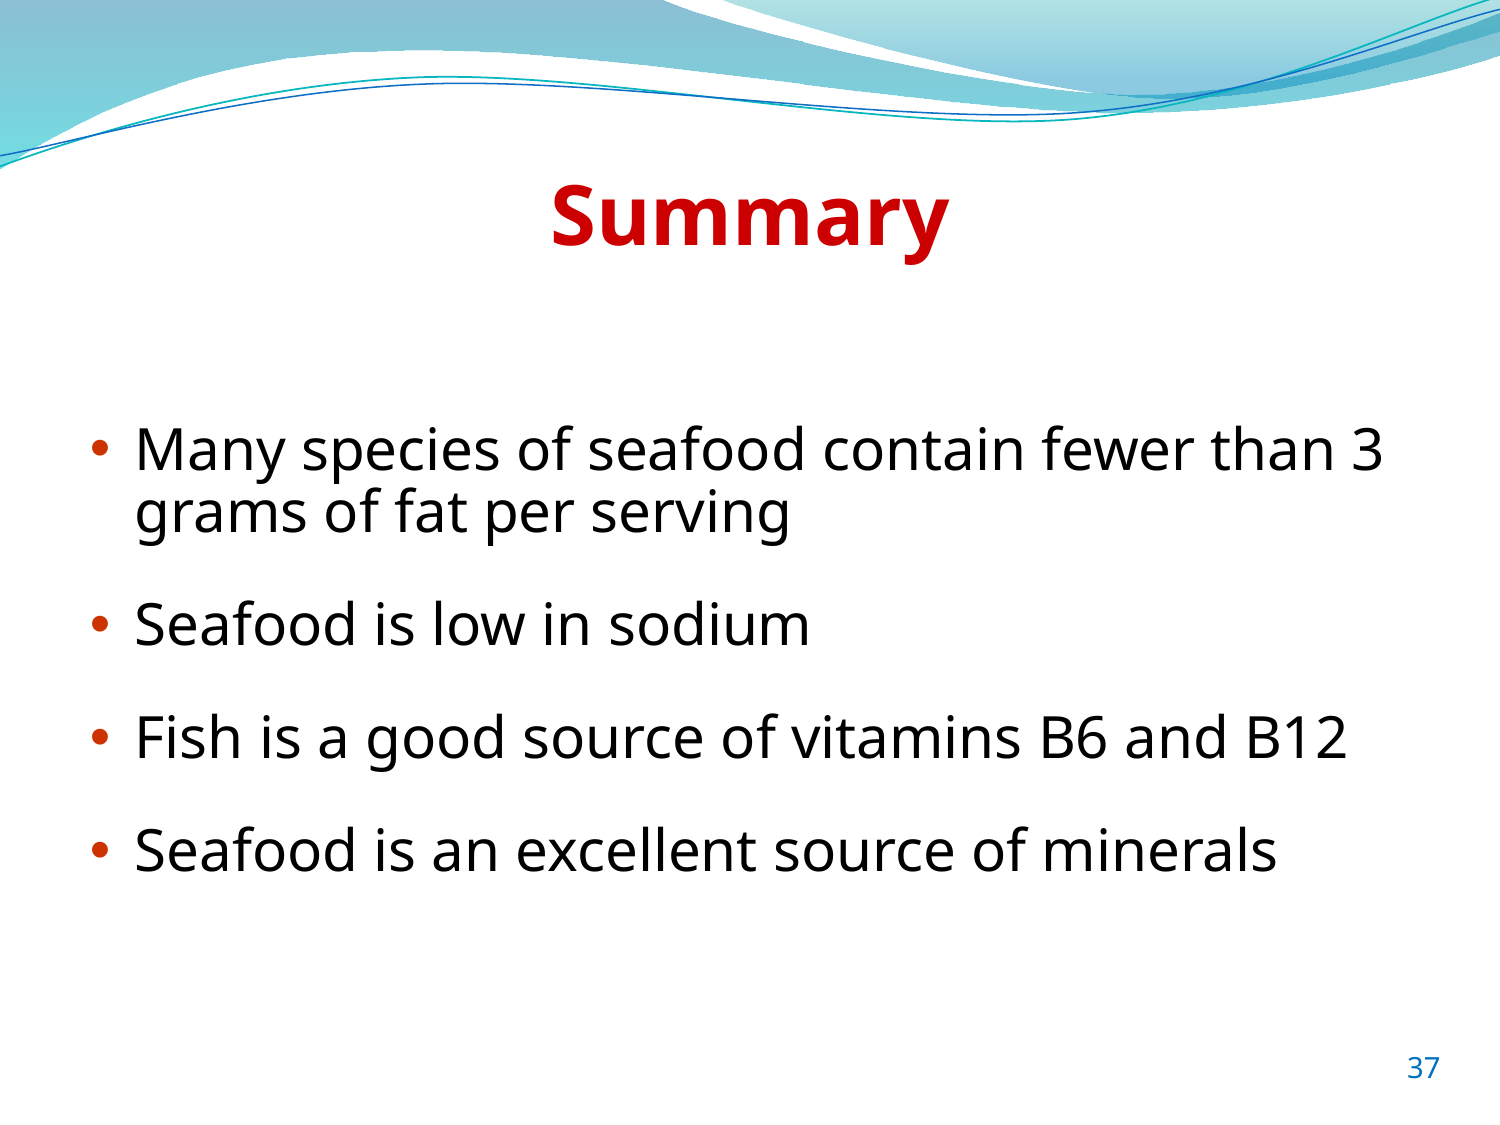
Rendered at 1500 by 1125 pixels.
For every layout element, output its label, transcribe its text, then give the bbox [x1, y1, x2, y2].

title Summary [0, 0, 1500, 263]
text_box 37 [1349, 1012, 1498, 1125]
list Many species of seafood contain fewer than 3 grams of fat per serving Seafood is low in sodium Fish is a good source of vitamins B6 and B12 Seafood is an excellent source of minerals [75, 412, 1425, 1038]
